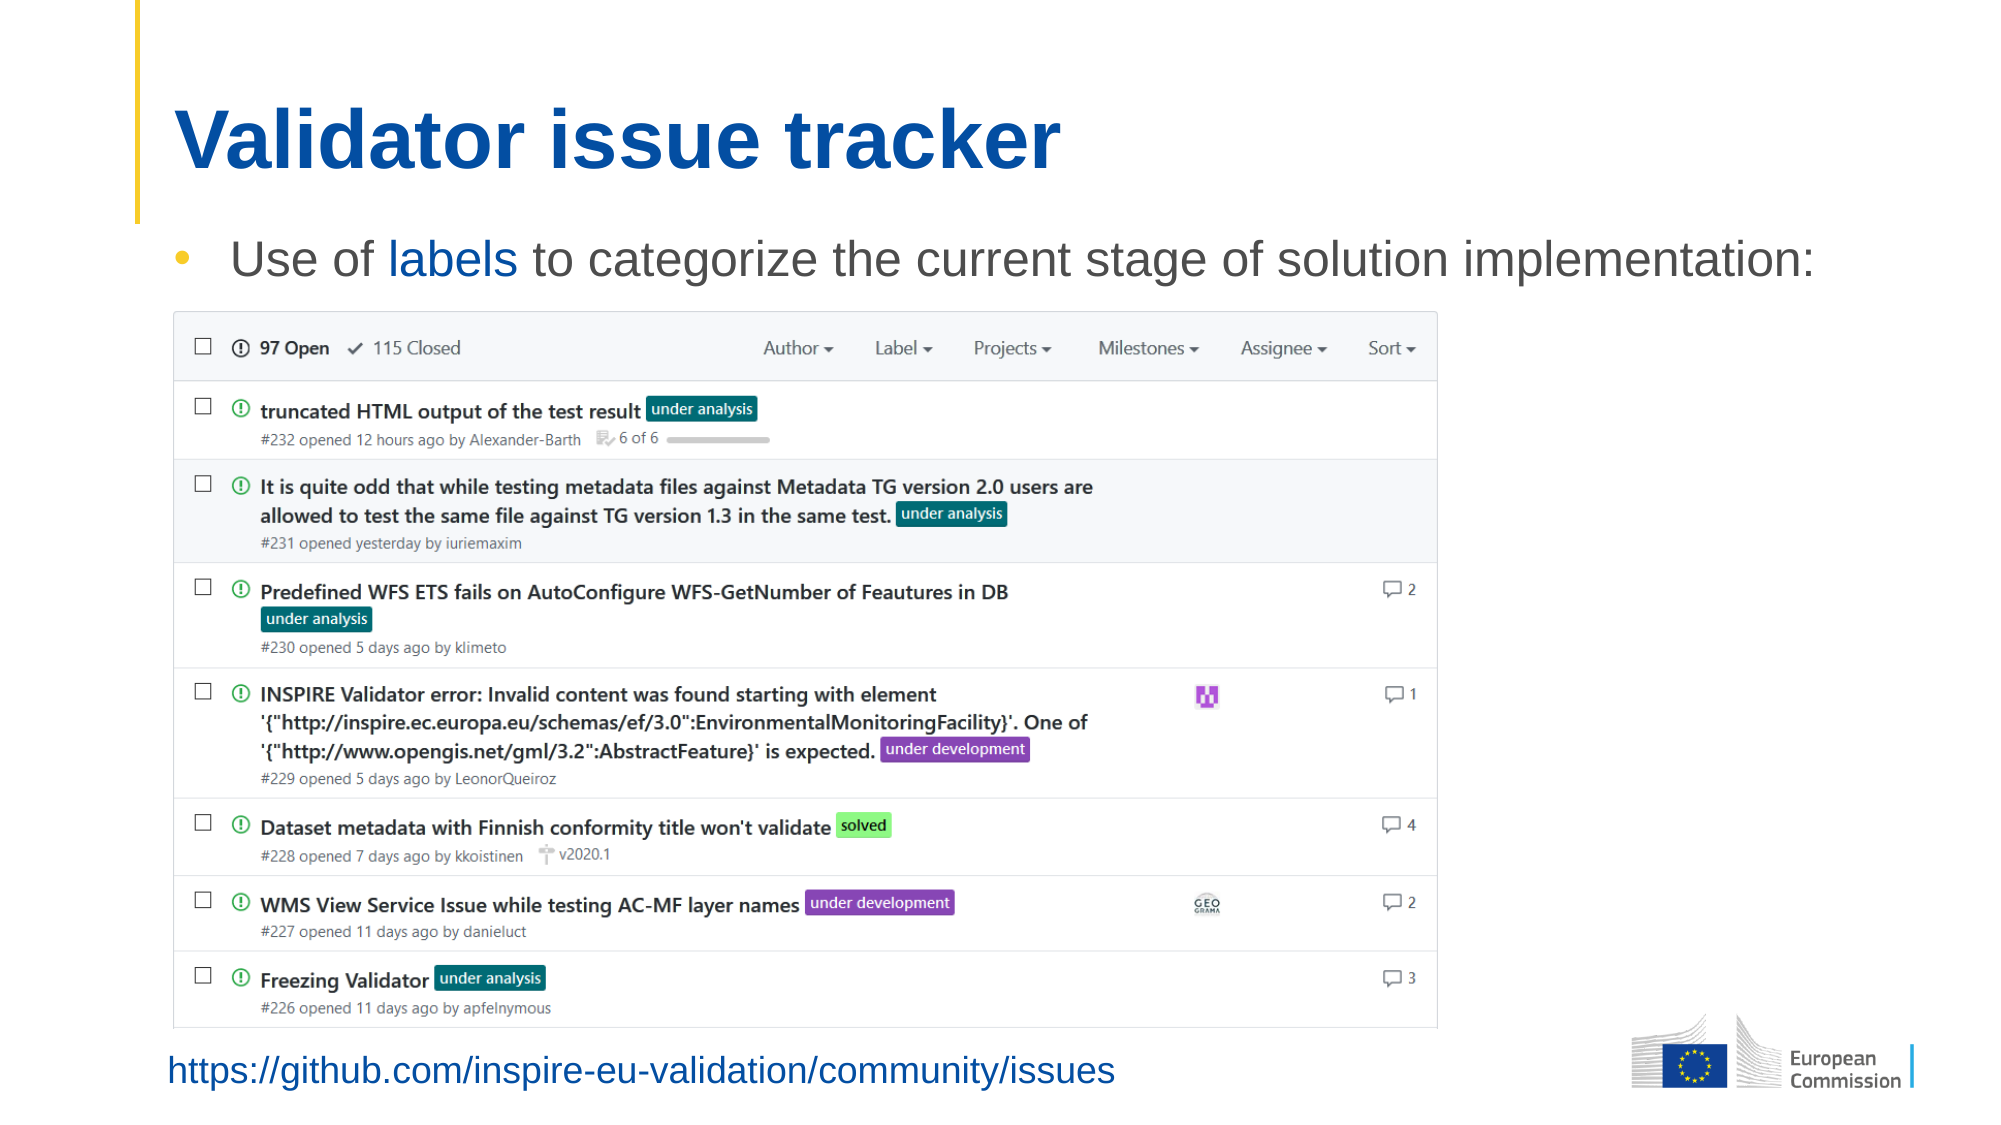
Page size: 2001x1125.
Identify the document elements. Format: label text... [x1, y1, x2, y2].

picture [171, 309, 1440, 1029]
list Use of labels to categorize the current stage of solution implementation: [158, 219, 1889, 310]
title Validator issue tracker [159, 58, 1843, 187]
text_box https://github.com/inspire-eu-validation/community/issues [152, 1038, 1742, 1099]
picture [1631, 1013, 1915, 1091]
